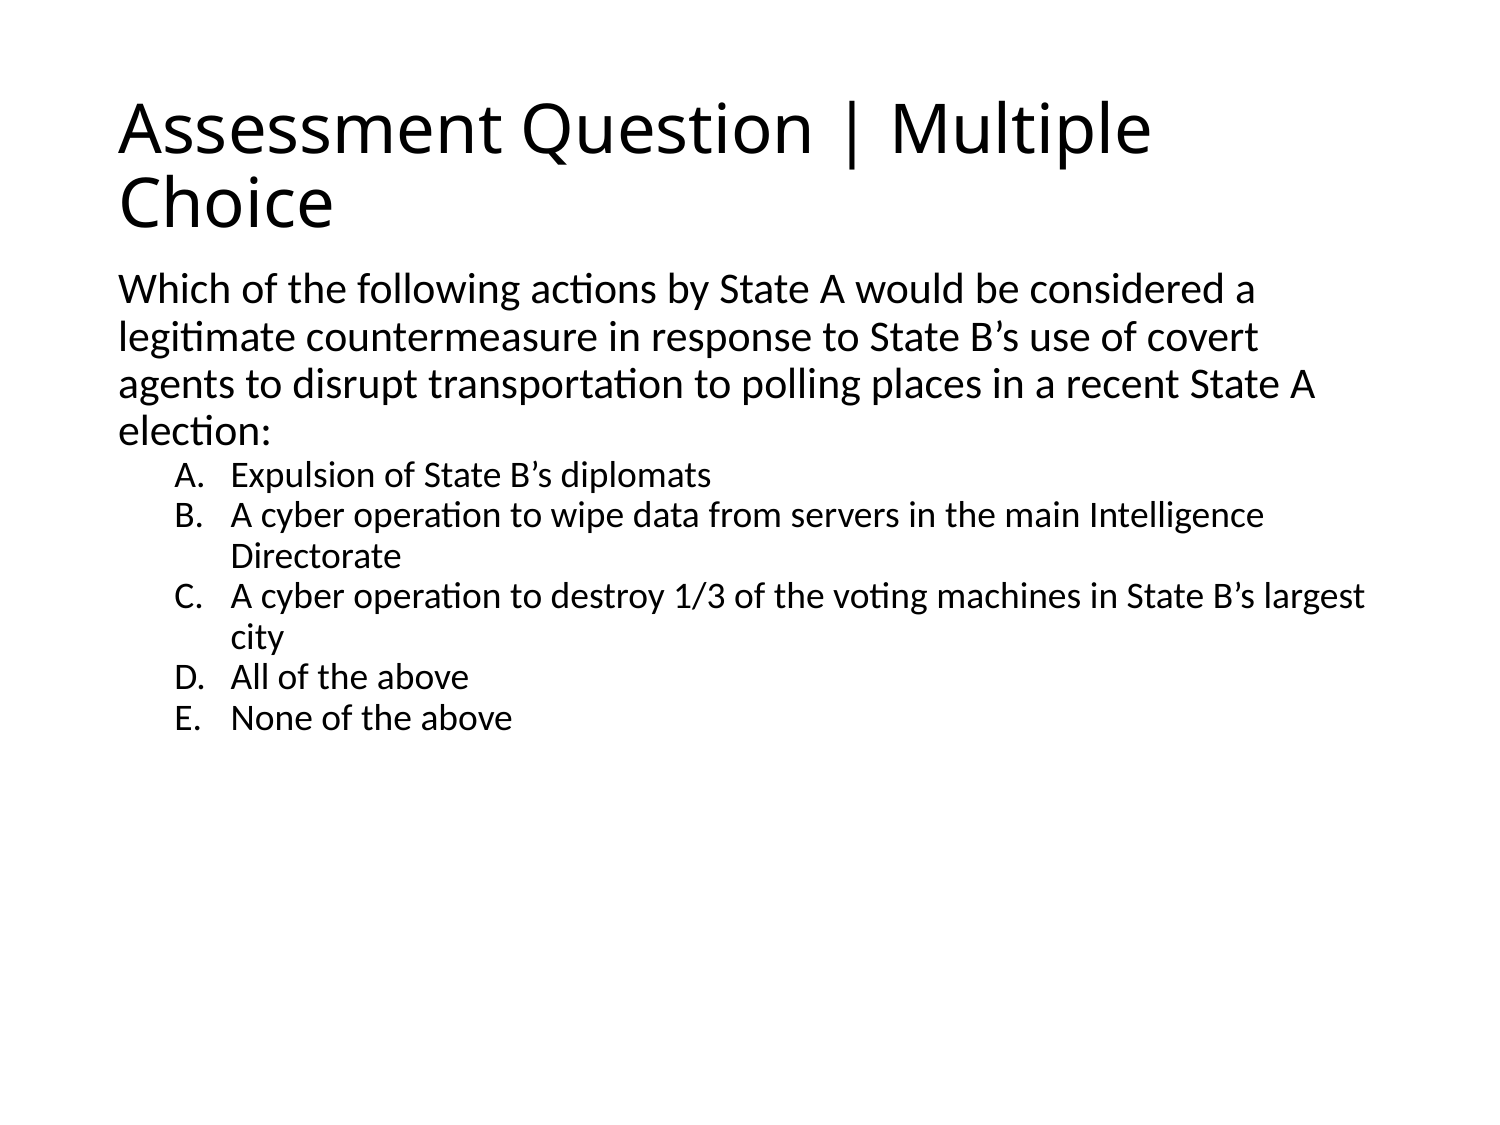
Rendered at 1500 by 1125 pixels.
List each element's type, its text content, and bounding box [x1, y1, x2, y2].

title Assessment Question | Multiple Choice [102, 59, 1398, 258]
list Which of the following actions by State A would be considered a legitimate countermeasure in response to State B’s use of covert agents to disrupt transportation to polling places in a recent State A election: Expulsion of State B’s diplomats A cyber operation to wipe data from servers in the main Intelligence Directorate A cyber operation to destroy 1/3 of the voting machines in State B’s largest city All of the above None of the above [102, 258, 1398, 973]
